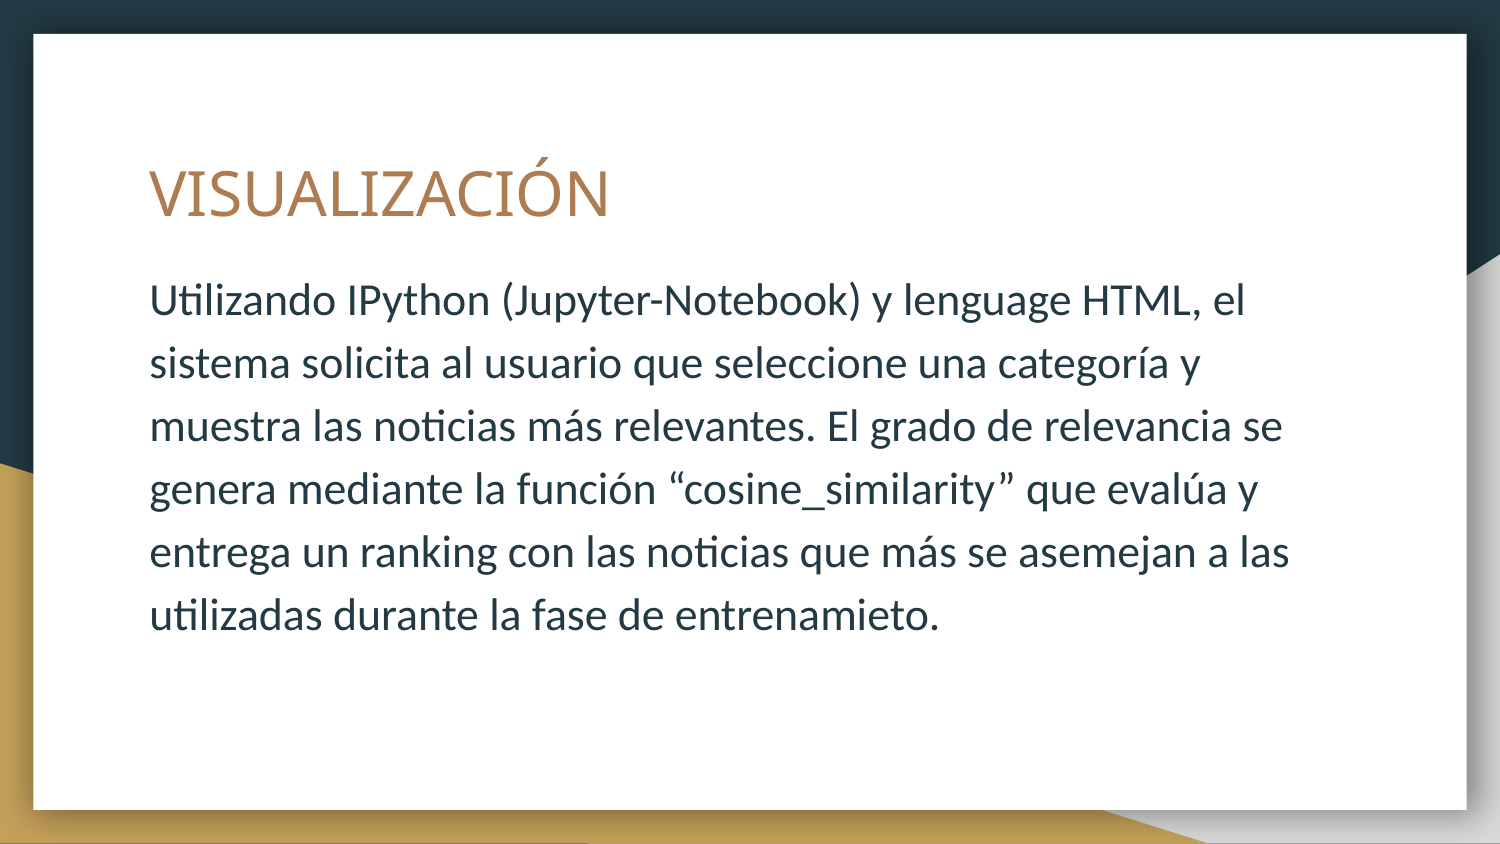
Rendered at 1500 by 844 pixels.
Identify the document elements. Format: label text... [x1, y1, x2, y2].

title VISUALIZACIÓN [134, 138, 1366, 245]
list Utilizando IPython (Jupyter-Notebook) y lenguage HTML, el sistema solicita al usuario que seleccione una categoría y muestra las noticias más relevantes. El grado de relevancia se genera mediante la función “cosine_similarity” que evalúa y entrega un ranking con las noticias que más se asemejan a las utilizadas durante la fase de entrenamieto. [134, 245, 1366, 729]
